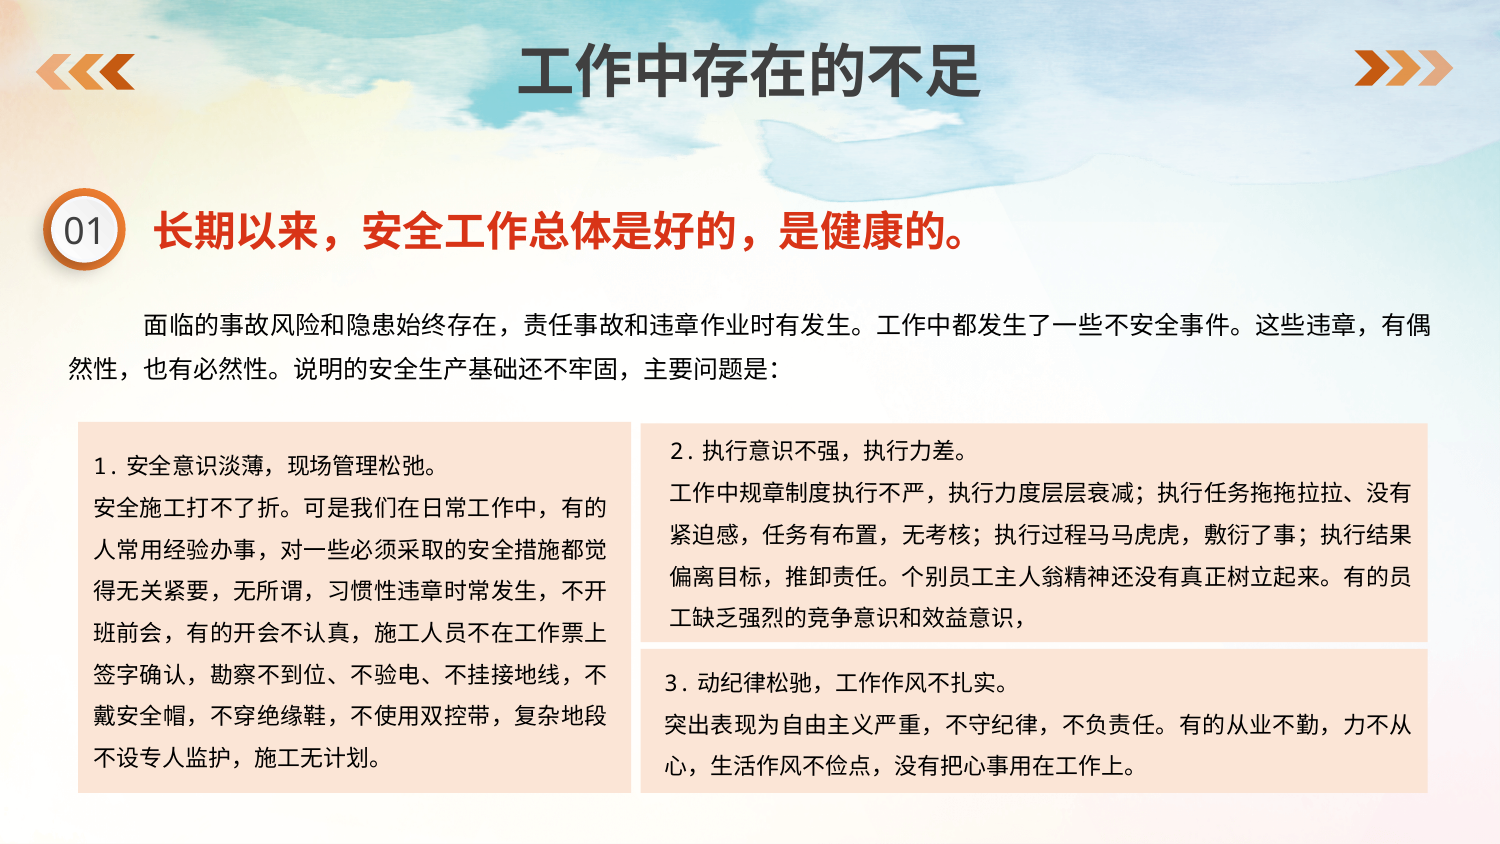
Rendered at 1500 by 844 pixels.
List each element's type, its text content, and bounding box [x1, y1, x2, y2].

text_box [78, 421, 632, 794]
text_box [35, 54, 135, 90]
picture [0, 0, 1500, 844]
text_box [34, 188, 135, 271]
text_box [640, 646, 1428, 794]
text_box 工作中存在的不足 [413, 30, 1087, 109]
text_box 面临的事故风险和隐患始终存在，责任事故和违章作业时有发生。工作中都发生了一些不安全事件。这些违章，有偶然性，也有必然性。说明的安全生产基础还不牢固，主要问题是： [54, 286, 1447, 392]
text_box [640, 415, 1428, 643]
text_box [1354, 50, 1454, 86]
text_box 长期以来，安全工作总体是好的，是健康的。 [137, 197, 1003, 262]
